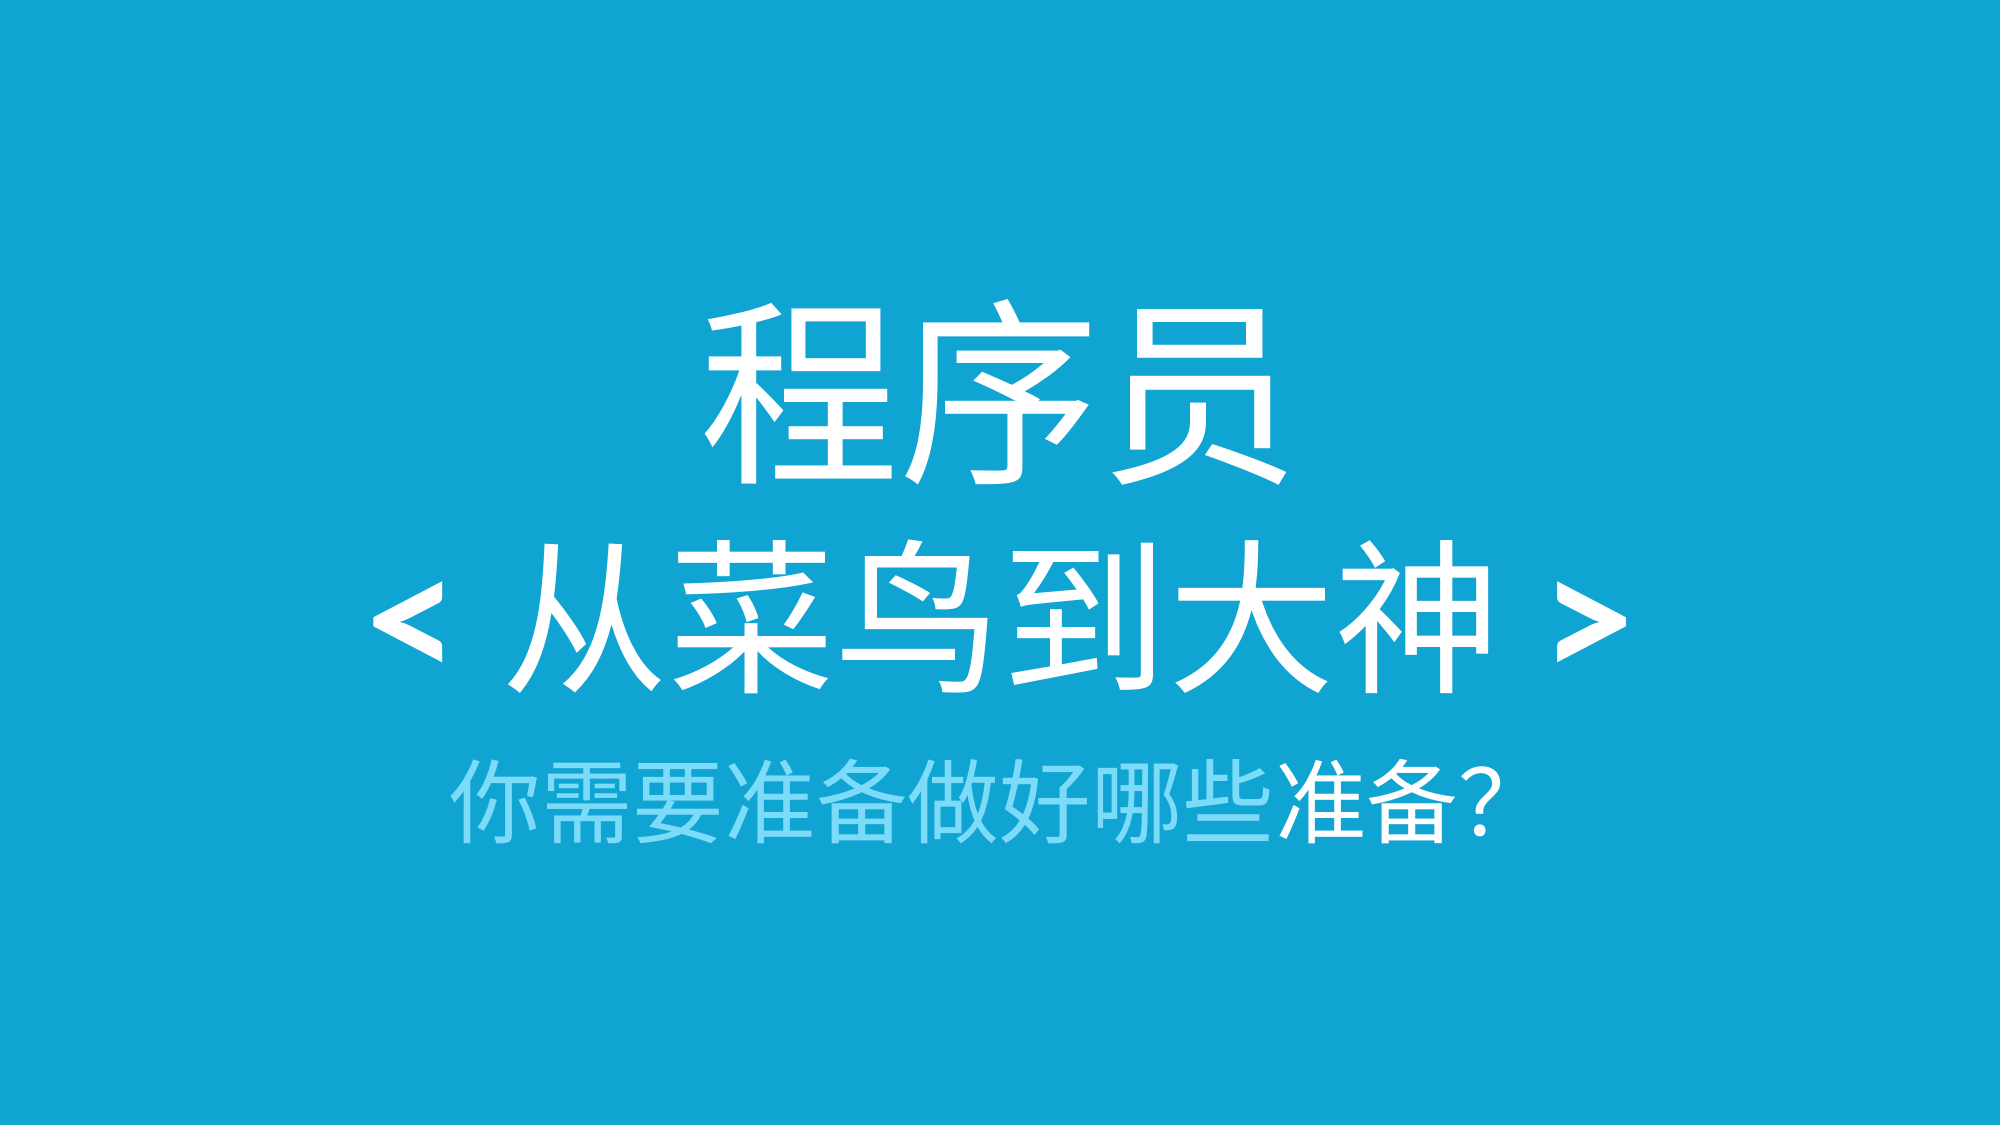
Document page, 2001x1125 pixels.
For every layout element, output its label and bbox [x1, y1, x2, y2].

text_box [391, 261, 1609, 864]
